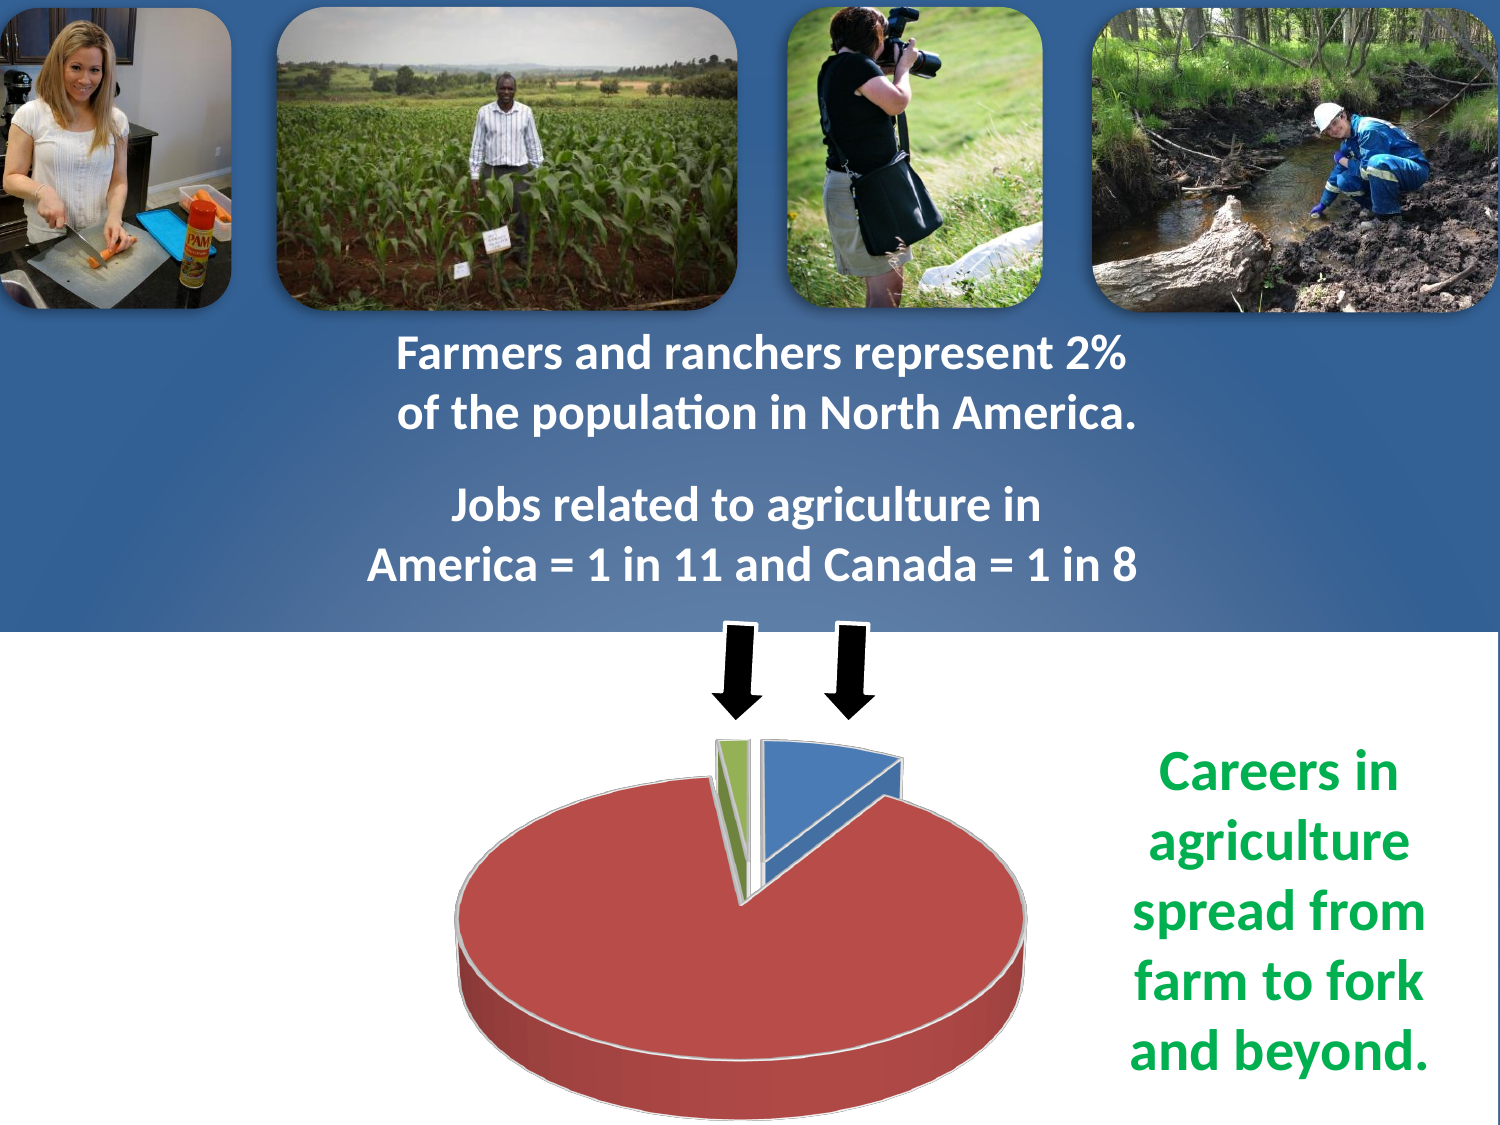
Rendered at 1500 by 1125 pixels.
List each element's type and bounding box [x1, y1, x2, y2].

picture [0, 0, 1500, 1125]
chart [362, 624, 1138, 1125]
